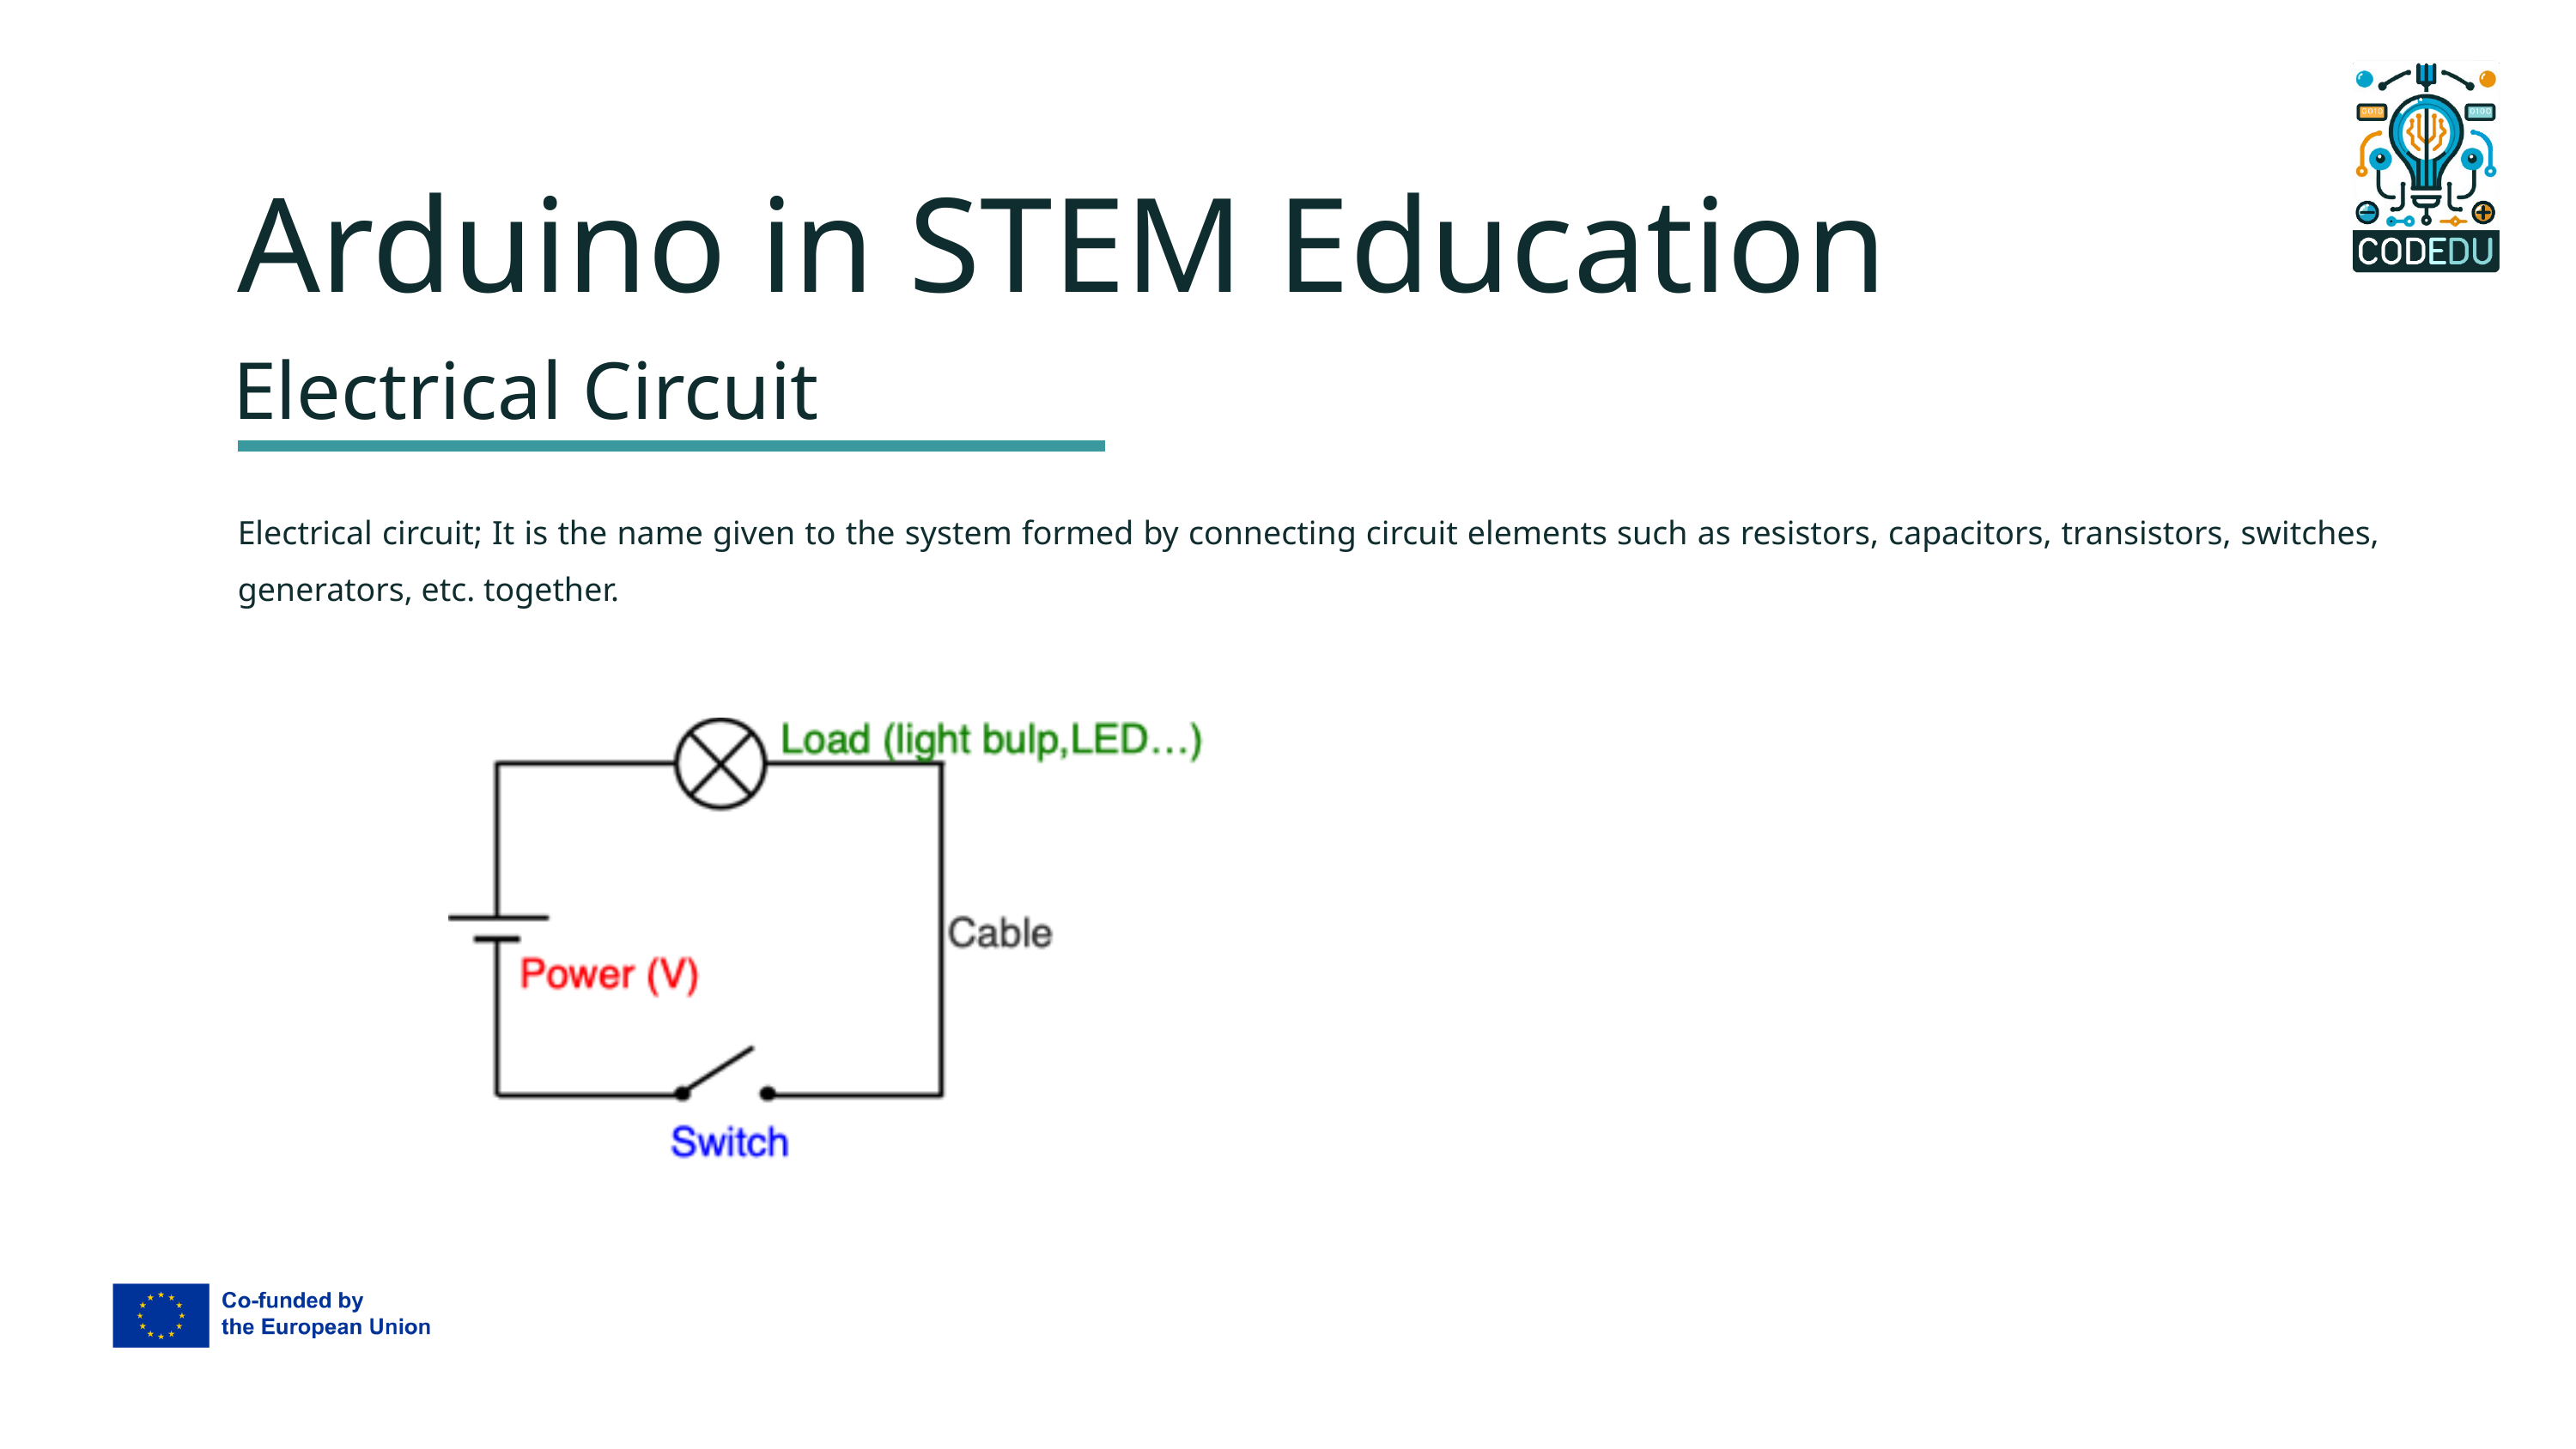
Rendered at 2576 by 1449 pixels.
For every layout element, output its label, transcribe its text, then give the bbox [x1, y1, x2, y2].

text_box Electrical Circuit [233, 296, 2387, 435]
picture [2221, 0, 2576, 395]
text_box [107, 1278, 443, 1353]
text_box Electrical circuit; It is the name given to the system formed by connecting circuit elements such as resistors, capacitors, transistors, switches, generators, etc. together. [237, 494, 2382, 722]
text_box Arduino in STEM Education [237, 146, 2217, 319]
picture [448, 718, 1310, 1192]
